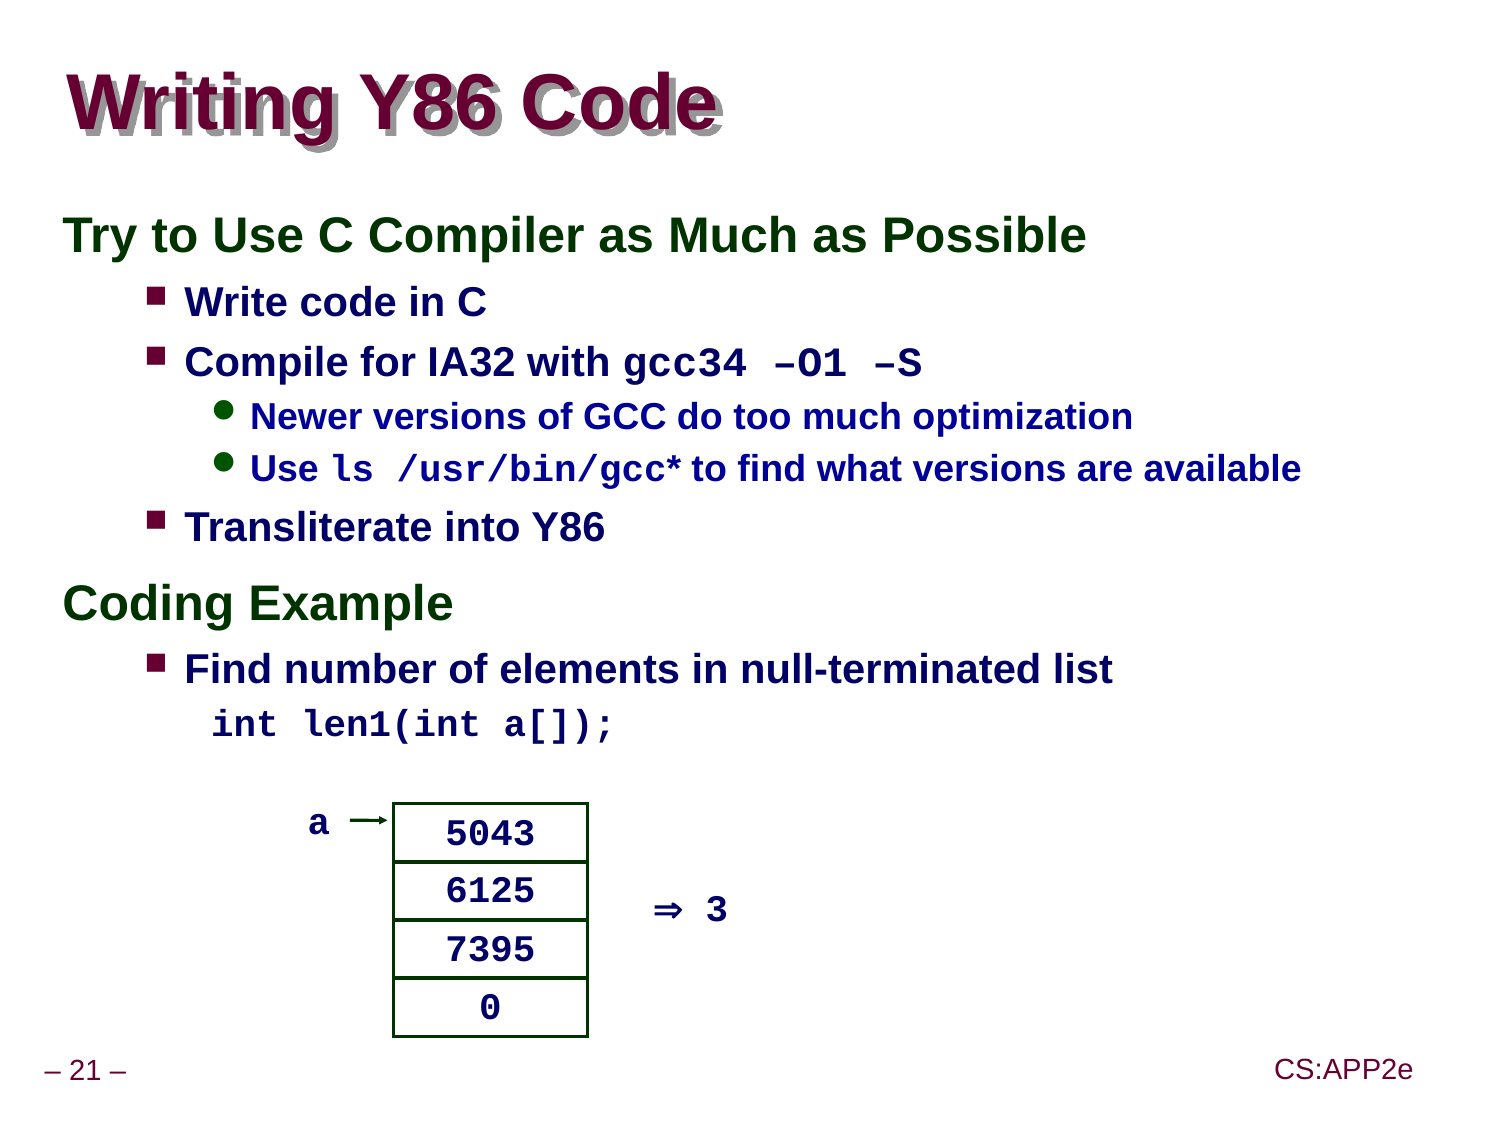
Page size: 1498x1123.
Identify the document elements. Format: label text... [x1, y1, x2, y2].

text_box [299, 795, 740, 1037]
list Try to Use C Compiler as Much as Possible Write code in C Compile for IA32 with gcc34 –O1 –S Newer versions of GCC do too much optimization Use ls /usr/bin/gcc* to find what versions are available Transliterate into Y86 Coding Example Find number of elements in null-terminated list int len1(int a[]); [47, 199, 1401, 663]
title Writing Y86 Code [66, 40, 1495, 169]
